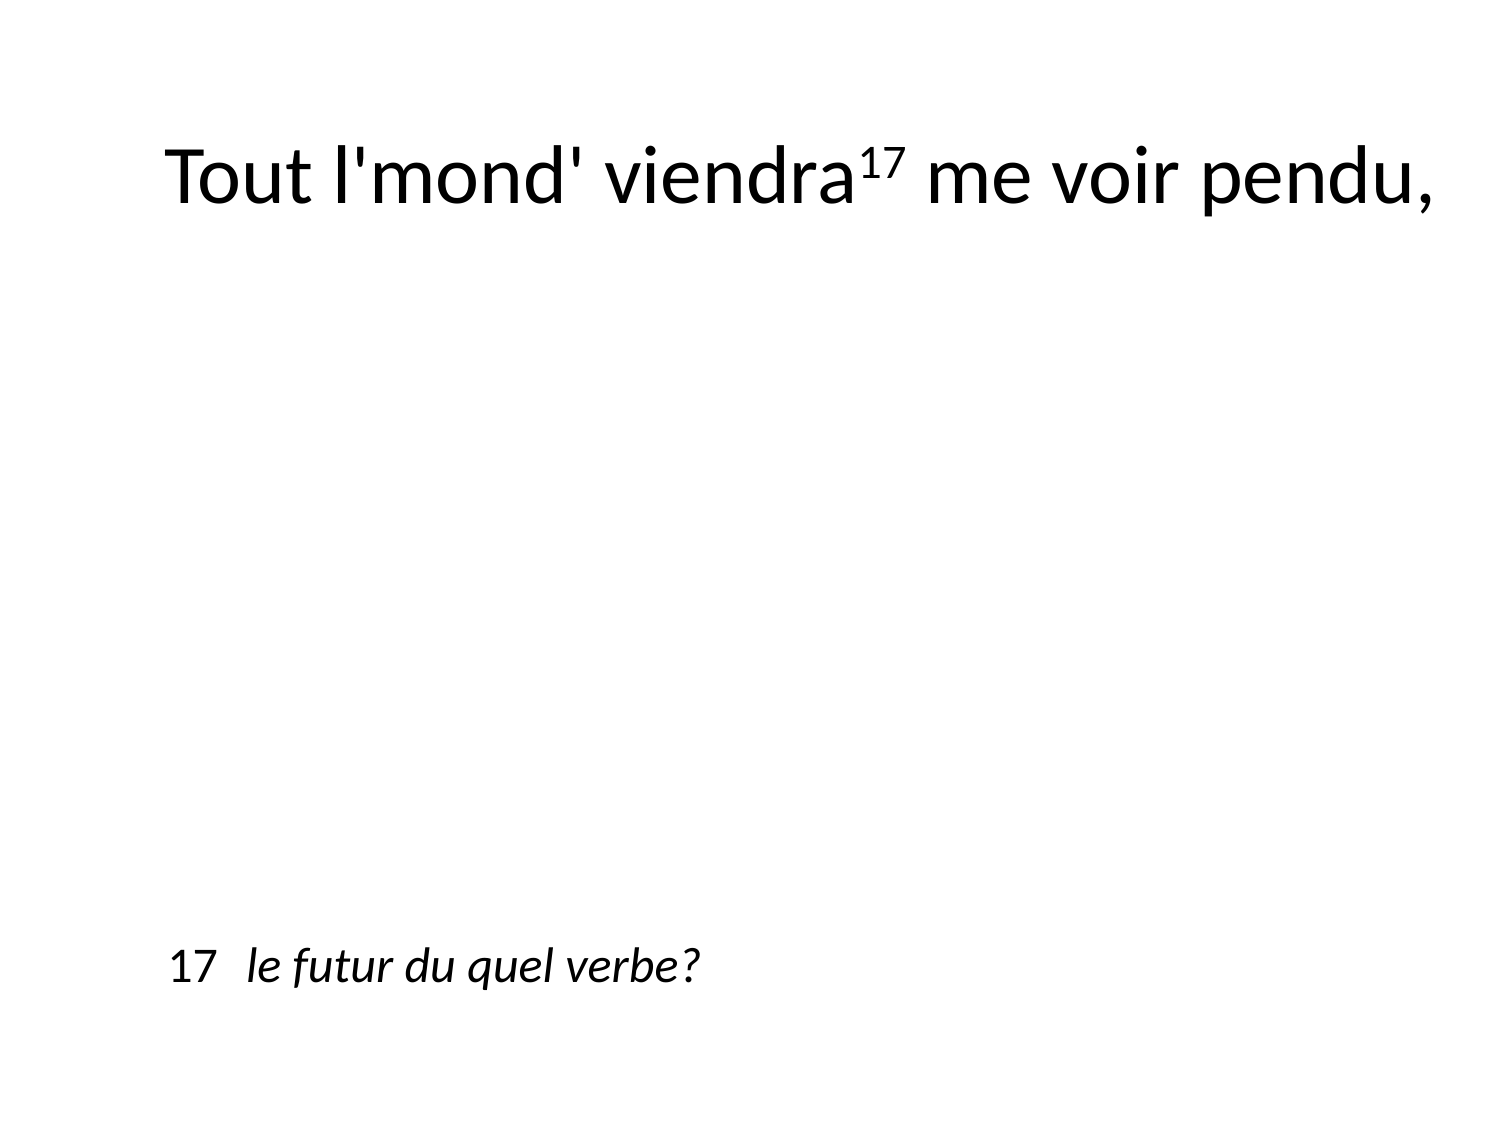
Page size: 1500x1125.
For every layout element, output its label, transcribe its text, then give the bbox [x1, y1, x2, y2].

text_box le futur du quel verbe? [152, 924, 718, 1000]
text_box Tout l'mond' viendra17 me voir pendu, [150, 112, 1475, 328]
